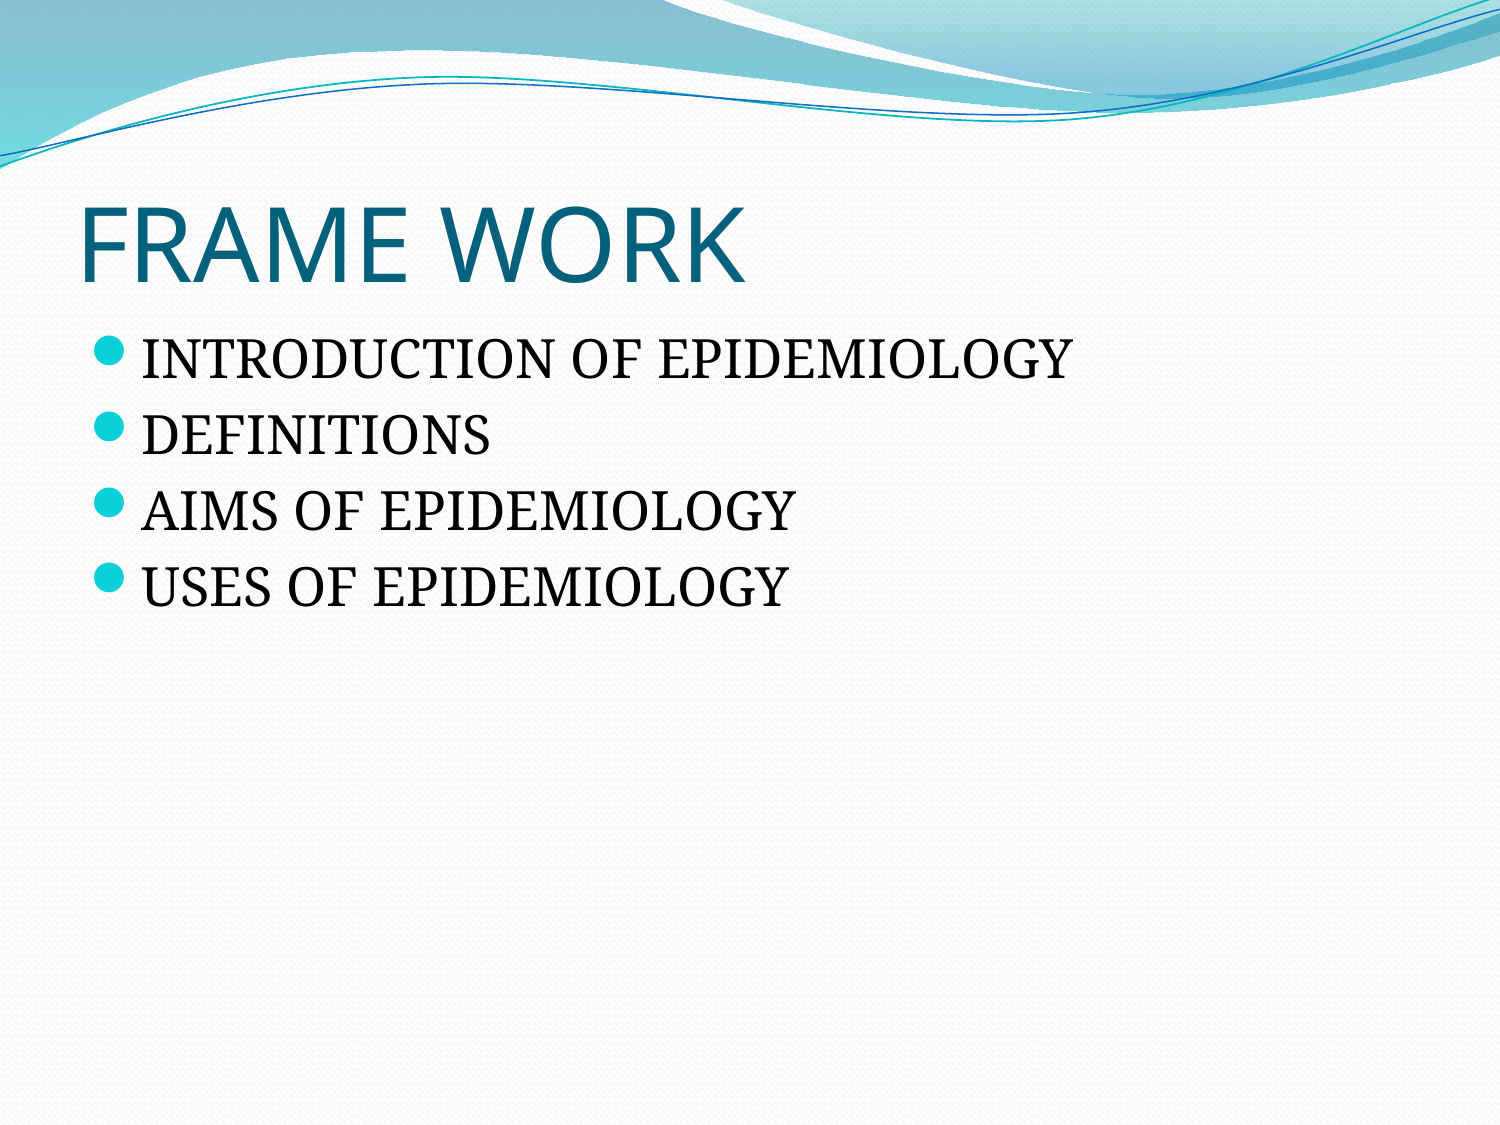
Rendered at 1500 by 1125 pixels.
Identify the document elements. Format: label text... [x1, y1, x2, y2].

title FRAME WORK [75, 115, 1425, 303]
list INTRODUCTION OF EPIDEMIOLOGY DEFINITIONS AIMS OF EPIDEMIOLOGY USES OF EPIDEMIOLOGY [75, 317, 1425, 1038]
